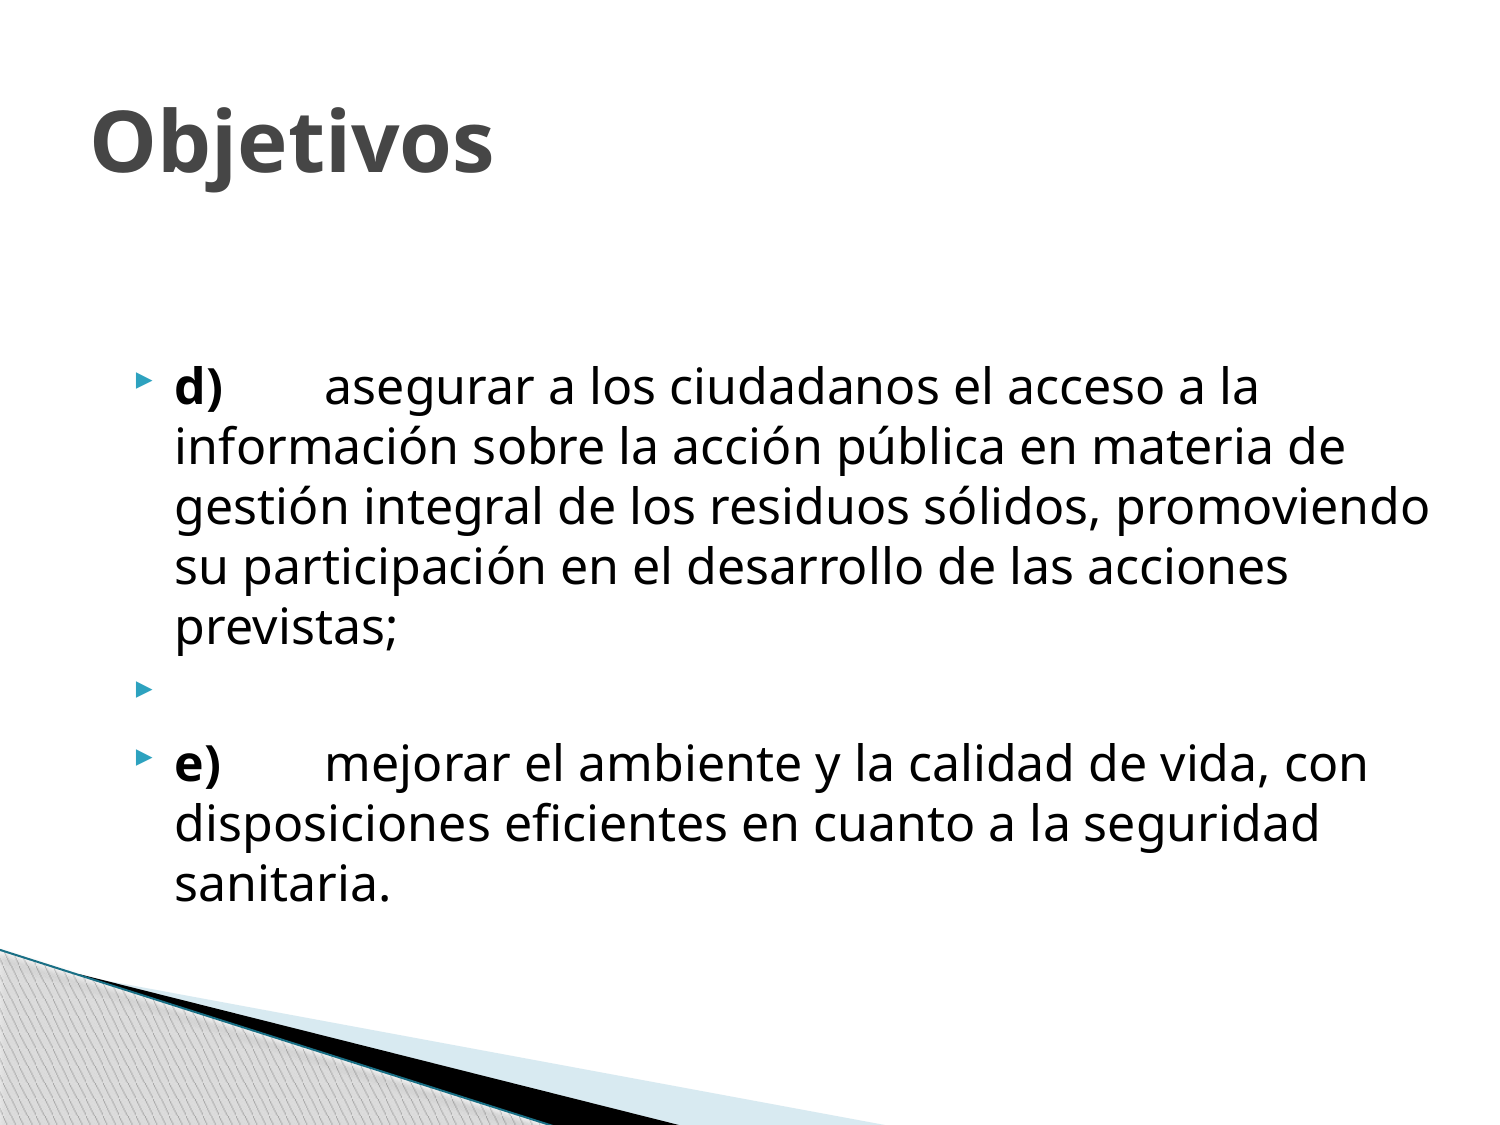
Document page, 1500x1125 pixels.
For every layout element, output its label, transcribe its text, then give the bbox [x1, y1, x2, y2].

title Objetivos [75, 45, 1425, 233]
list d) asegurar a los ciudadanos el acceso a la información sobre la acción pública en materia de gestión integral de los residuos sólidos, promoviendo su participación en el desarrollo de las acciones previstas; e) mejorar el ambiente y la calidad de vida, con disposiciones eficientes en cuanto a la seguridad sanitaria. [100, 278, 1500, 1083]
